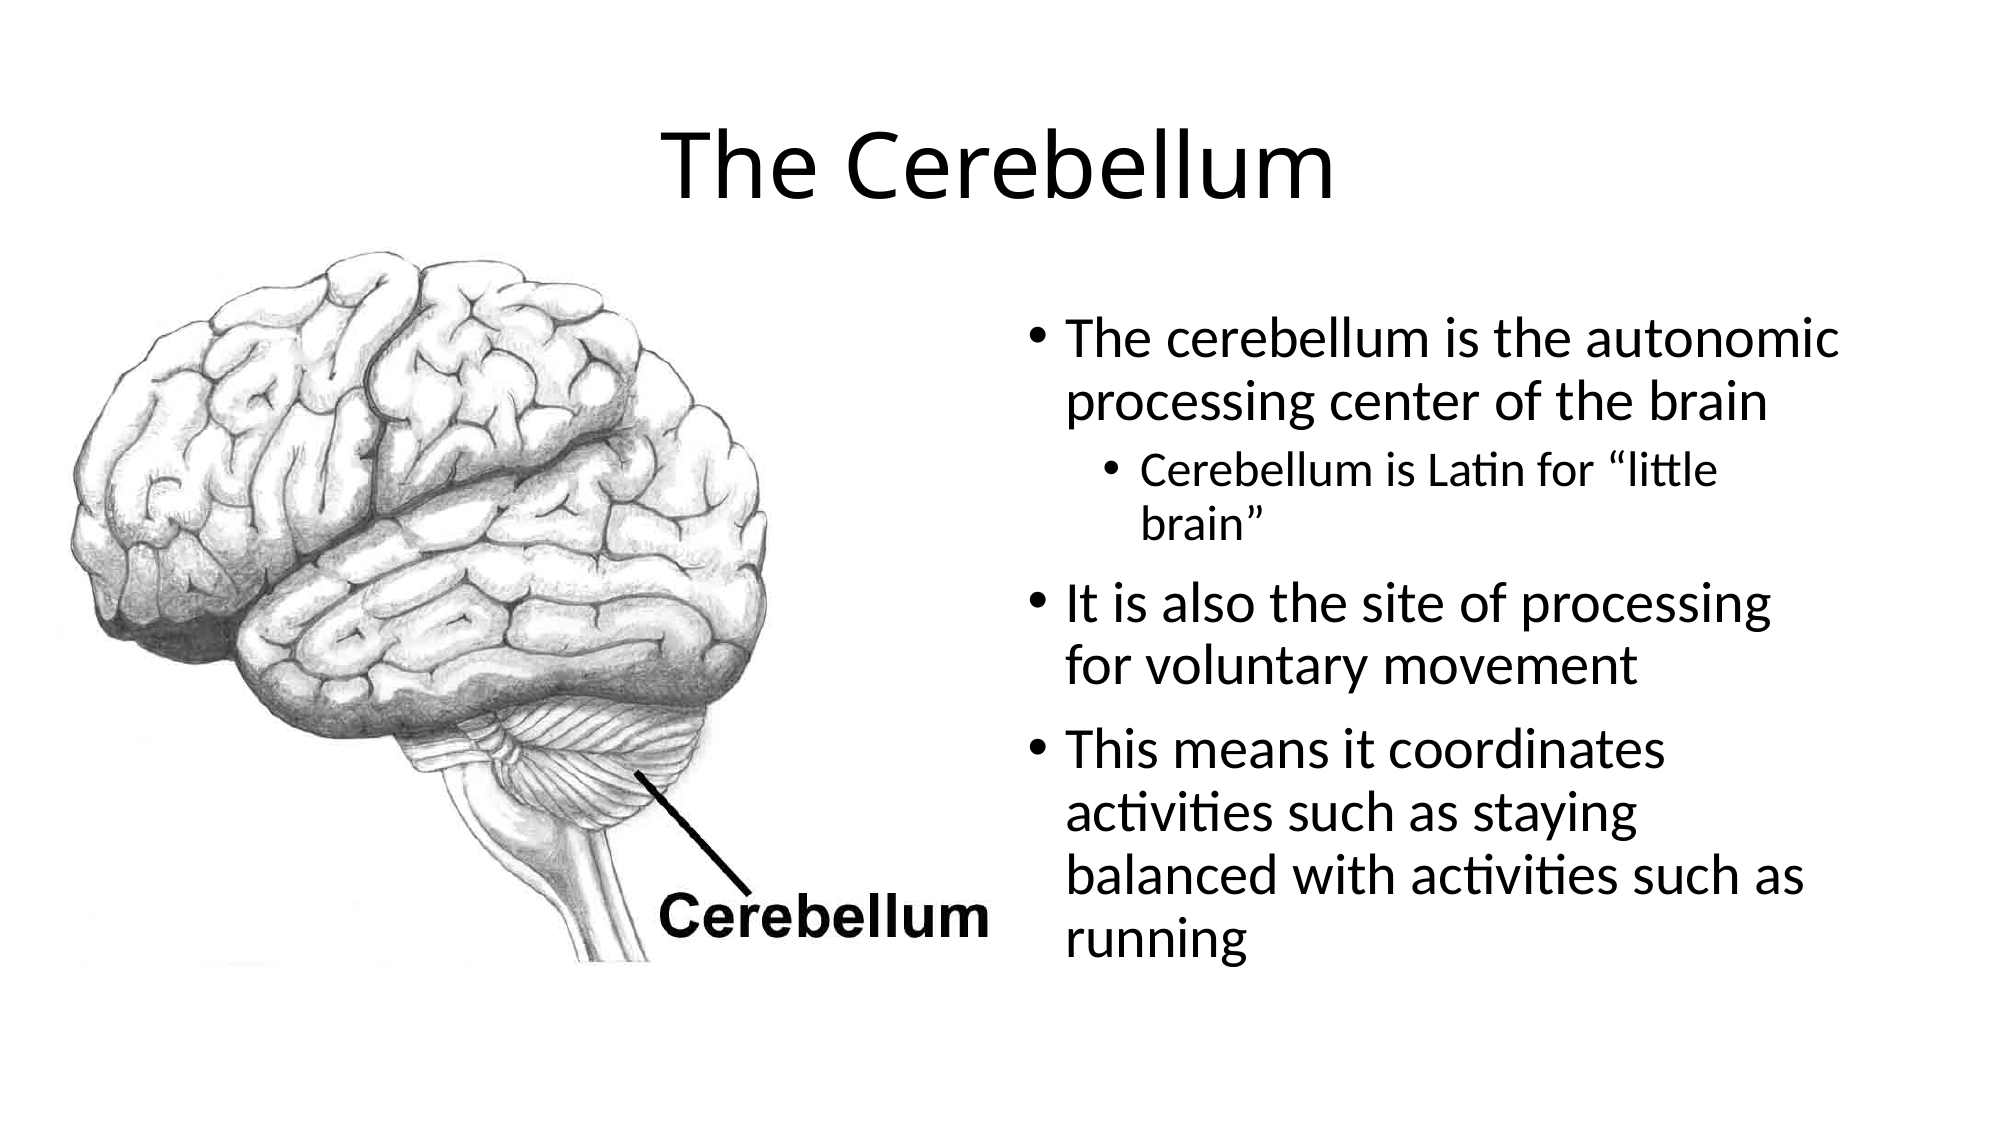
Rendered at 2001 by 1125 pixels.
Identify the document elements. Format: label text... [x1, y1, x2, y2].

list The cerebellum is the autonomic processing center of the brain Cerebellum is Latin for “little brain” It is also the site of processing for voluntary movement This means it coordinates activities such as staying balanced with activities such as running [1012, 299, 1863, 1014]
title The Cerebellum [137, 59, 1863, 278]
picture [59, 239, 999, 972]
